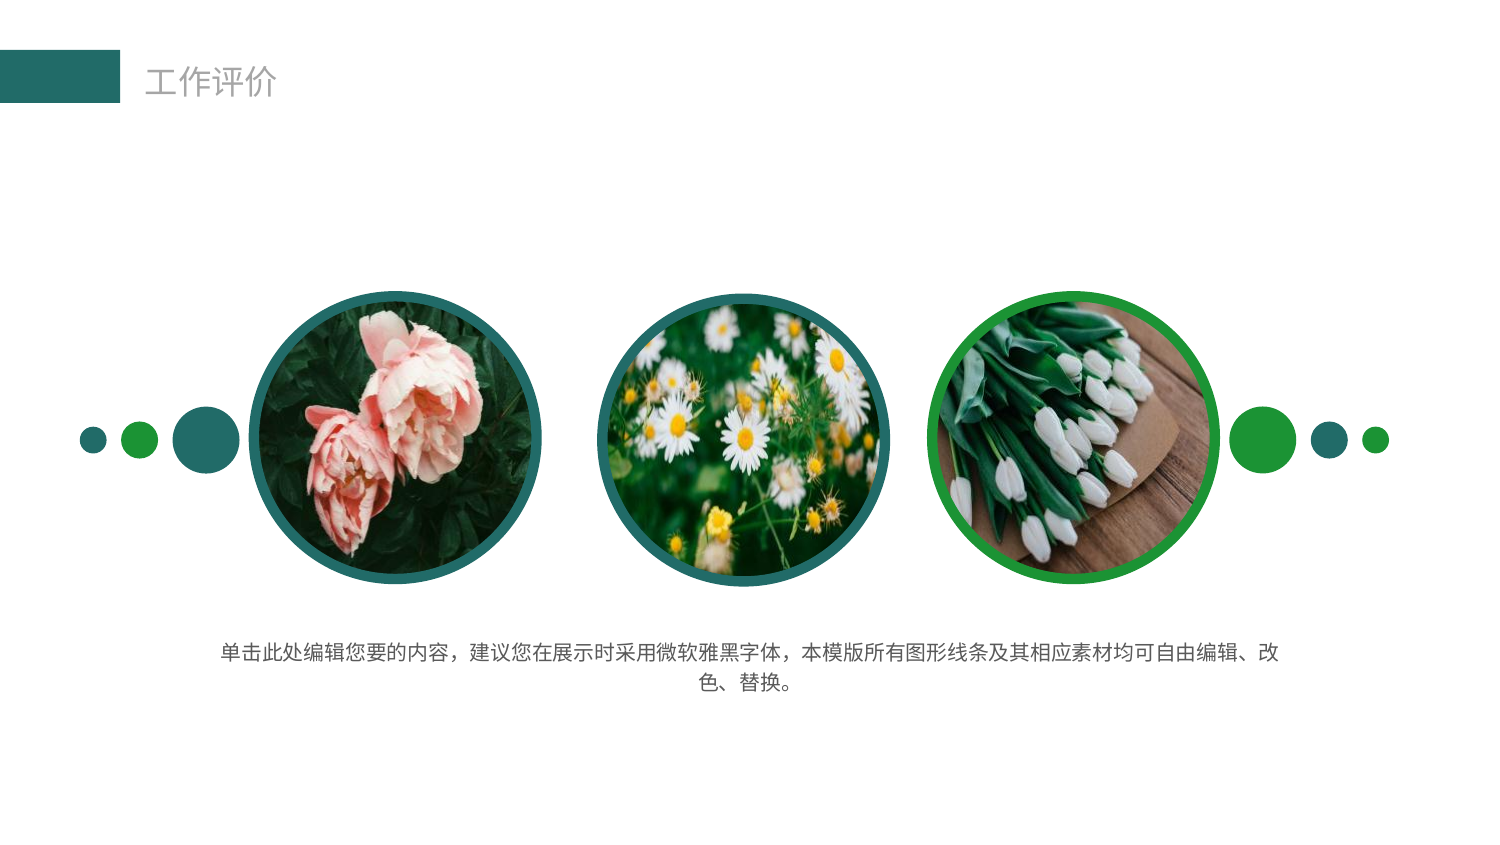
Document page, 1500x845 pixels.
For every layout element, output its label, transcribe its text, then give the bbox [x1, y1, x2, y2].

text_box [252, 295, 538, 581]
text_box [1229, 406, 1390, 474]
text_box 单击此处编辑您要的内容，建议您在展示时采用微软雅黑字体，本模版所有图形线条及其相应素材均可自由编辑、改色、替换。 [206, 628, 1294, 710]
text_box [601, 297, 886, 583]
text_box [79, 406, 240, 474]
text_box [931, 295, 1216, 581]
